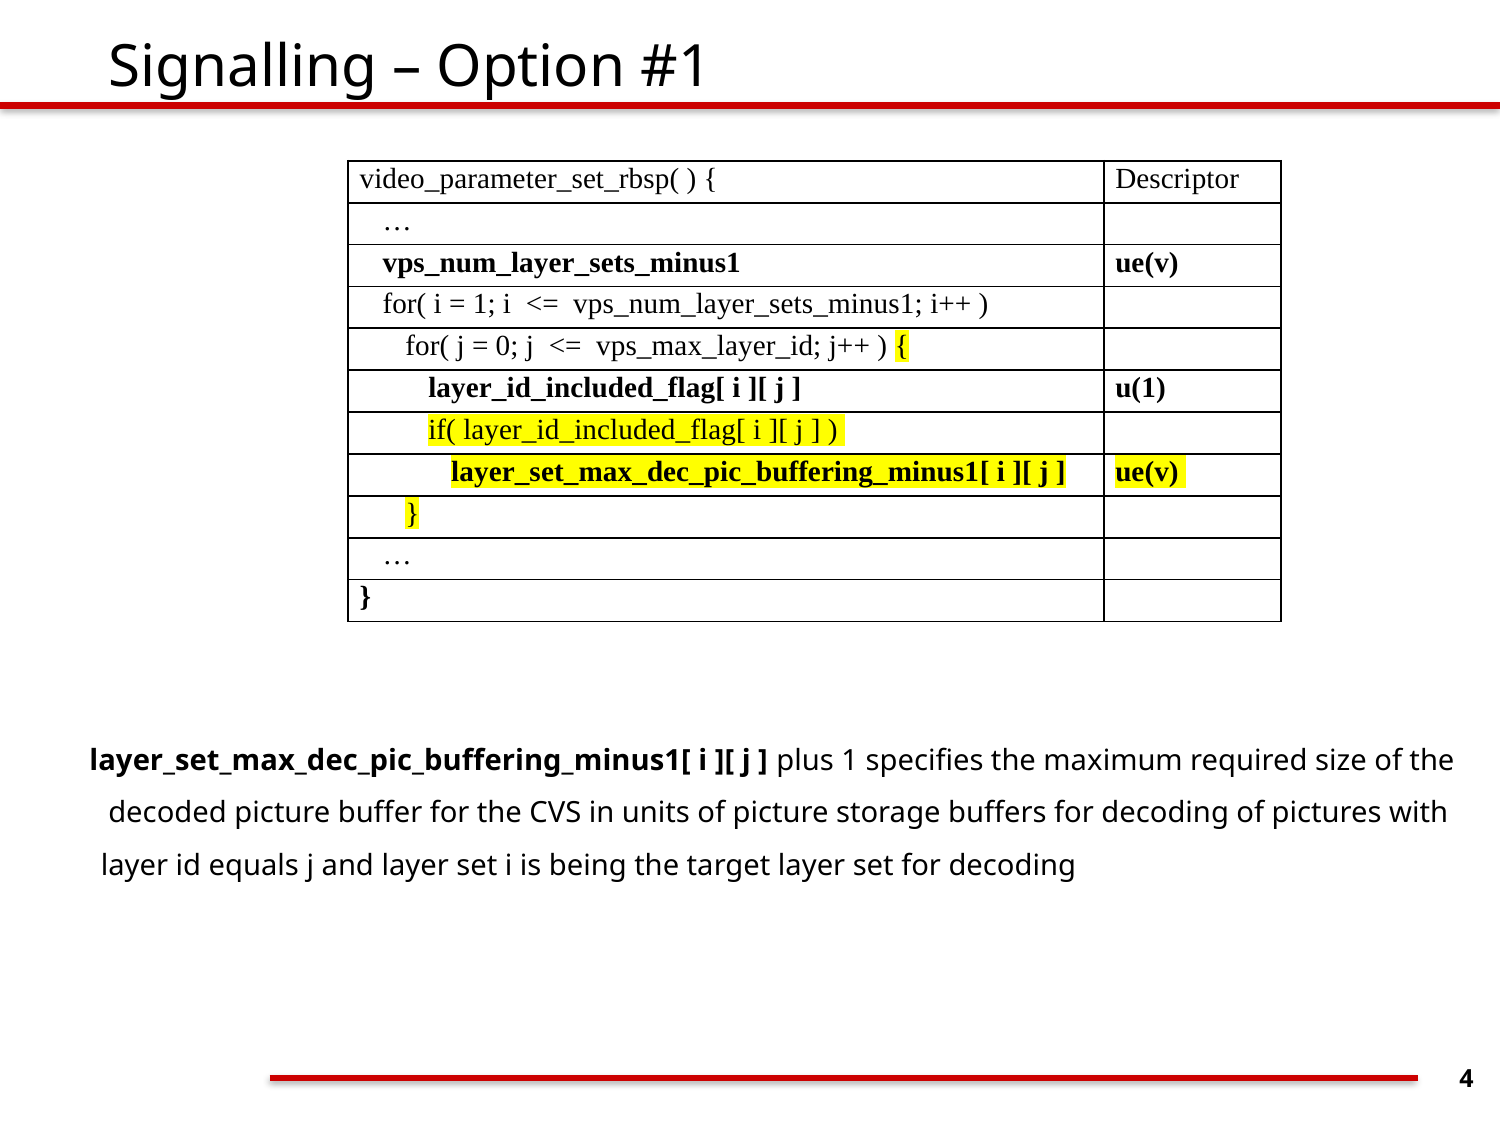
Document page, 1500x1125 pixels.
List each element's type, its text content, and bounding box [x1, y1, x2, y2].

table_cell for( j = 0; j <= vps_max_layer_id; j++ ) { [349, 329, 1103, 369]
table_cell [1105, 204, 1280, 244]
table_cell [1105, 580, 1280, 621]
table_cell [1105, 497, 1280, 537]
table_cell [1105, 287, 1280, 327]
text_box layer_set_max_dec_pic_buffering_minus1[ i ][ j ] plus 1 specifies the maximum required size of the decoded picture buffer for the CVS in units of picture storage buffers for decoding of pictures with layer id equals j and layer set i is being the target layer set for decoding [29, 715, 1471, 917]
table_cell vps_num_layer_sets_minus1 [349, 245, 1103, 286]
table_cell layer_set_max_dec_pic_buffering_minus1[ i ][ j ] [349, 455, 1103, 495]
title Signalling – Option #1 [93, 32, 1243, 94]
table_cell } [349, 497, 1103, 537]
table_cell layer_id_included_flag[ i ][ j ] [349, 371, 1103, 411]
table_cell … [349, 204, 1103, 244]
table_cell ue(v) [1105, 455, 1280, 495]
table_cell } [349, 580, 1103, 621]
slide_number 4 [1417, 1054, 1489, 1114]
table_cell [1105, 329, 1280, 369]
table_cell ue(v) [1105, 245, 1280, 286]
table_header Descriptor [1105, 162, 1280, 202]
table_cell … [349, 539, 1103, 579]
table_header video_parameter_set_rbsp( ) { [349, 162, 1103, 202]
table_cell if( layer_id_included_flag[ i ][ j ] ) [349, 413, 1103, 453]
table_cell [1105, 413, 1280, 453]
table_cell [1105, 539, 1280, 579]
table_cell u(1) [1105, 371, 1280, 411]
table_cell for( i = 1; i <= vps_num_layer_sets_minus1; i++ ) [349, 287, 1103, 327]
